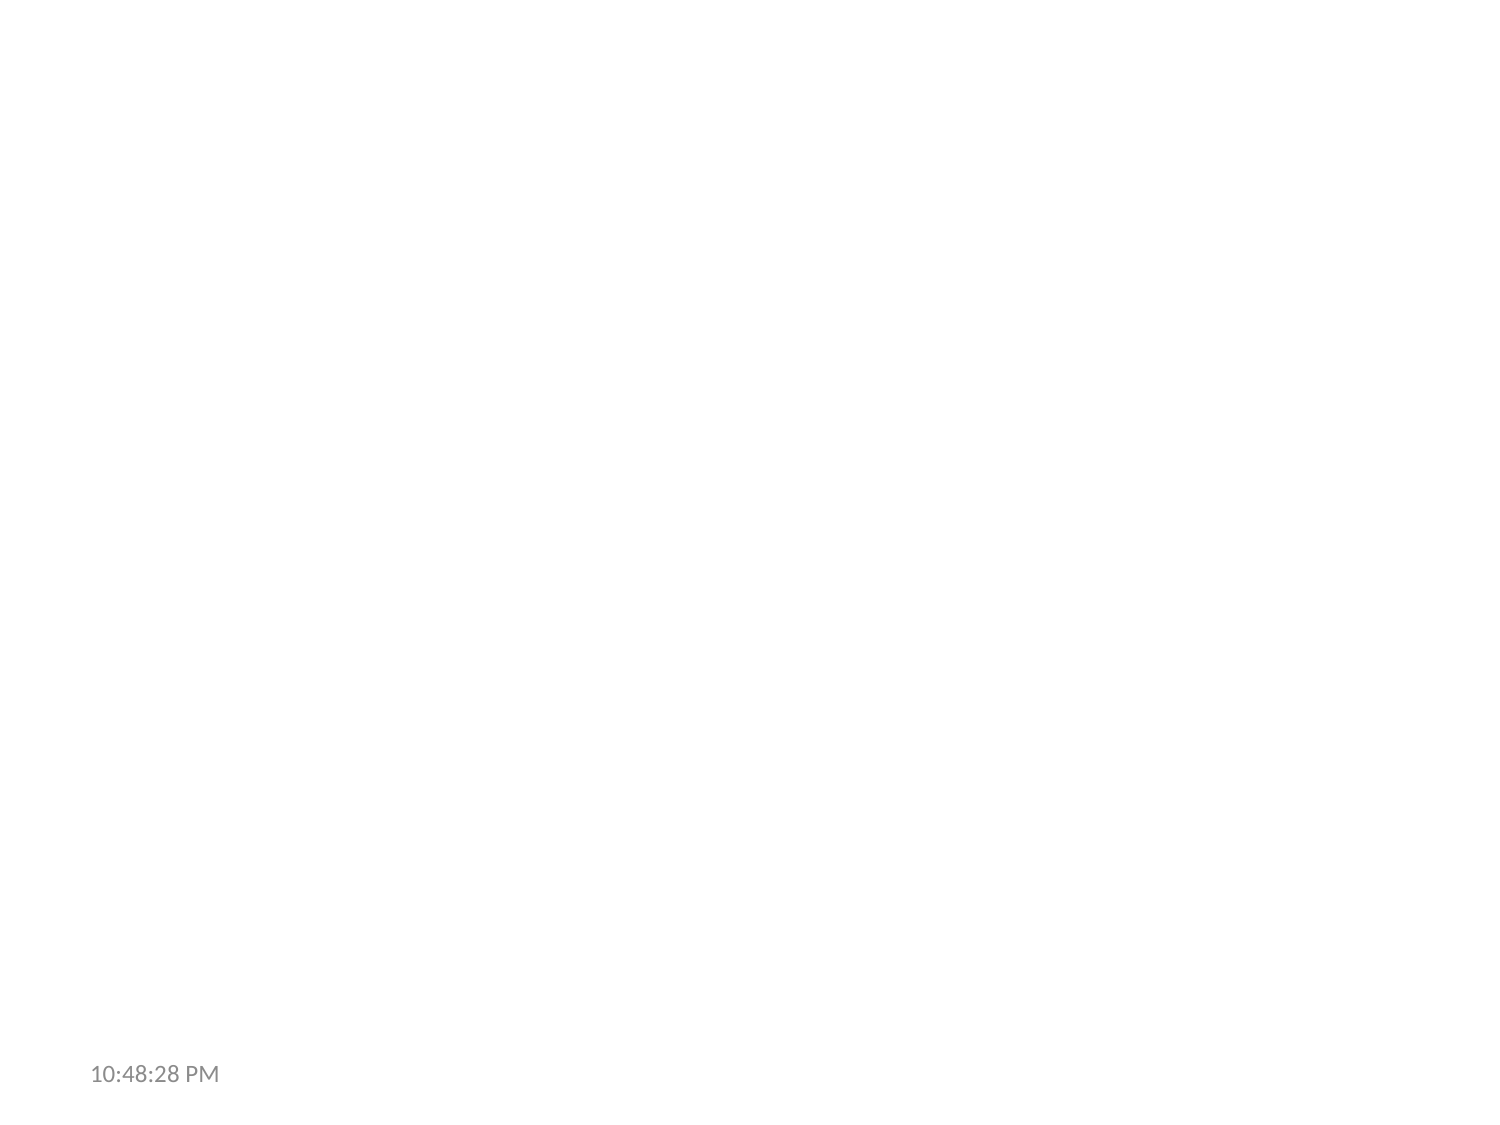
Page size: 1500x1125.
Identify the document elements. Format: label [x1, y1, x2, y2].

slide_number [75, 1042, 425, 1103]
